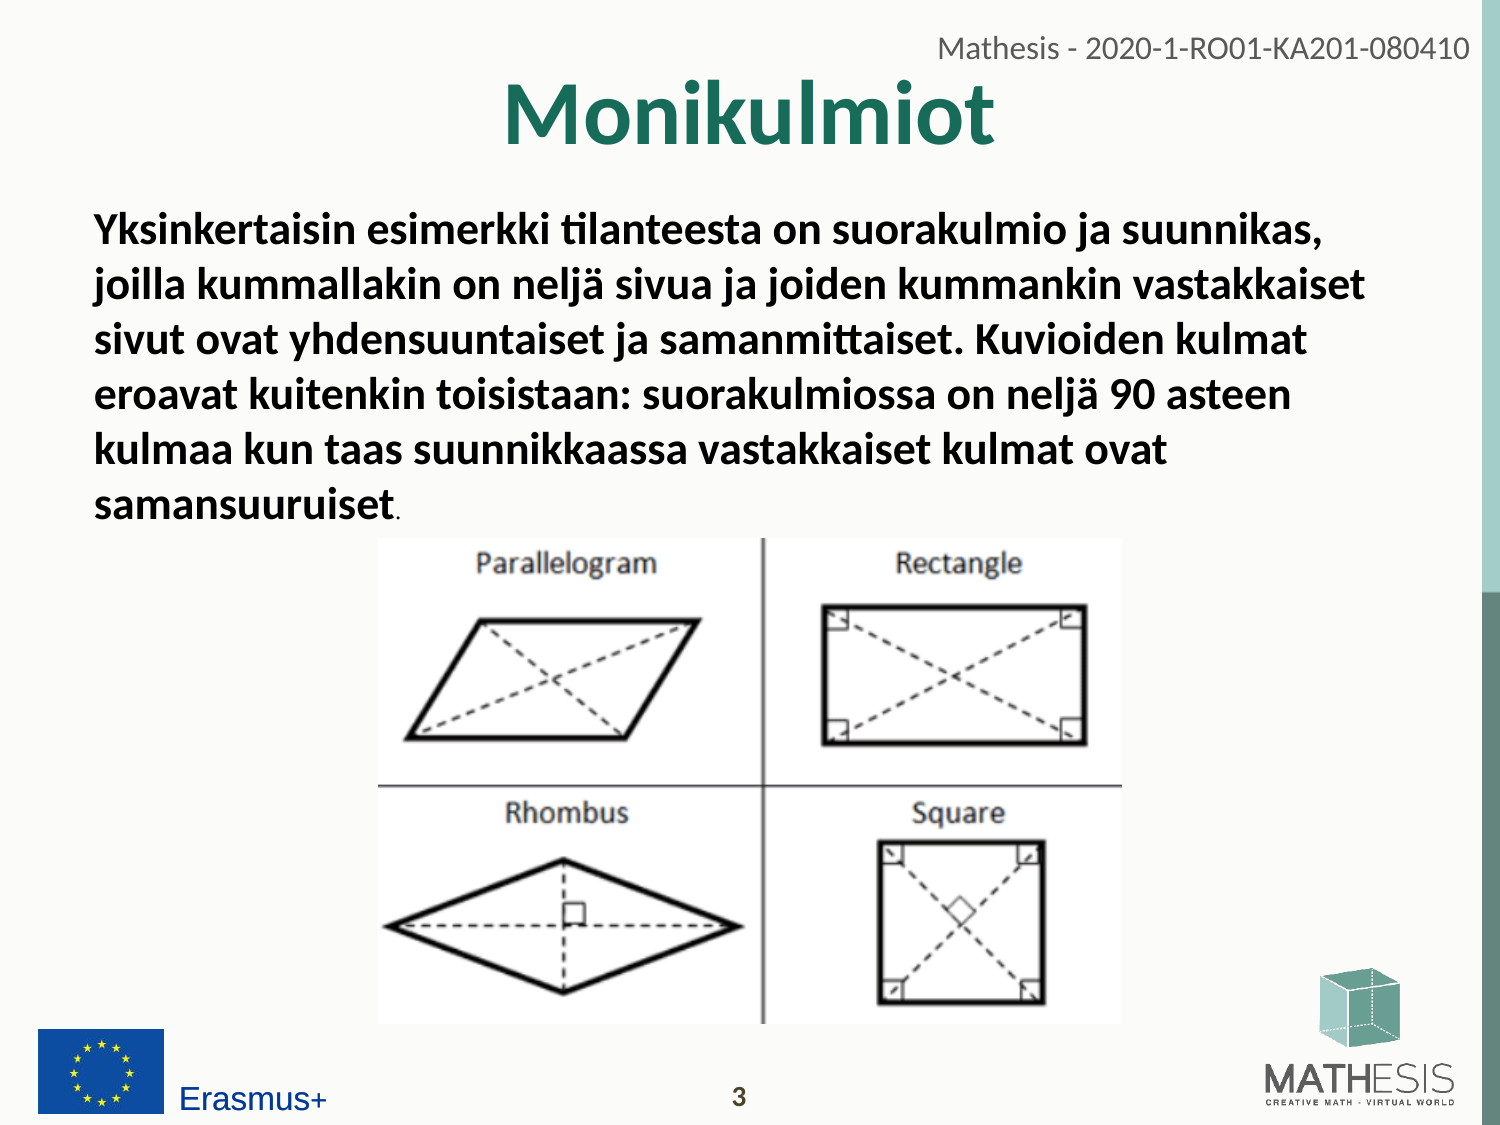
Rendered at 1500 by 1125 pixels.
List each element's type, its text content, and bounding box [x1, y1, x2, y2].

title Monikulmiot [75, 45, 1425, 233]
list Yksinkertaisin esimerkki tilanteesta on suorakulmio ja suunnikas, joilla kummallakin on neljä sivua ja joiden kummankin vastakkaiset sivut ovat yhdensuuntaiset ja samanmittaiset. Kuvioiden kulmat eroavat kuitenkin toisistaan: suorakulmiossa on neljä 90 asteen kulmaa kun taas suunnikkaassa vastakkaiset kulmat ovat samansuuruiset. [79, 191, 1429, 934]
picture [38, 1029, 164, 1114]
picture [378, 538, 1122, 1025]
